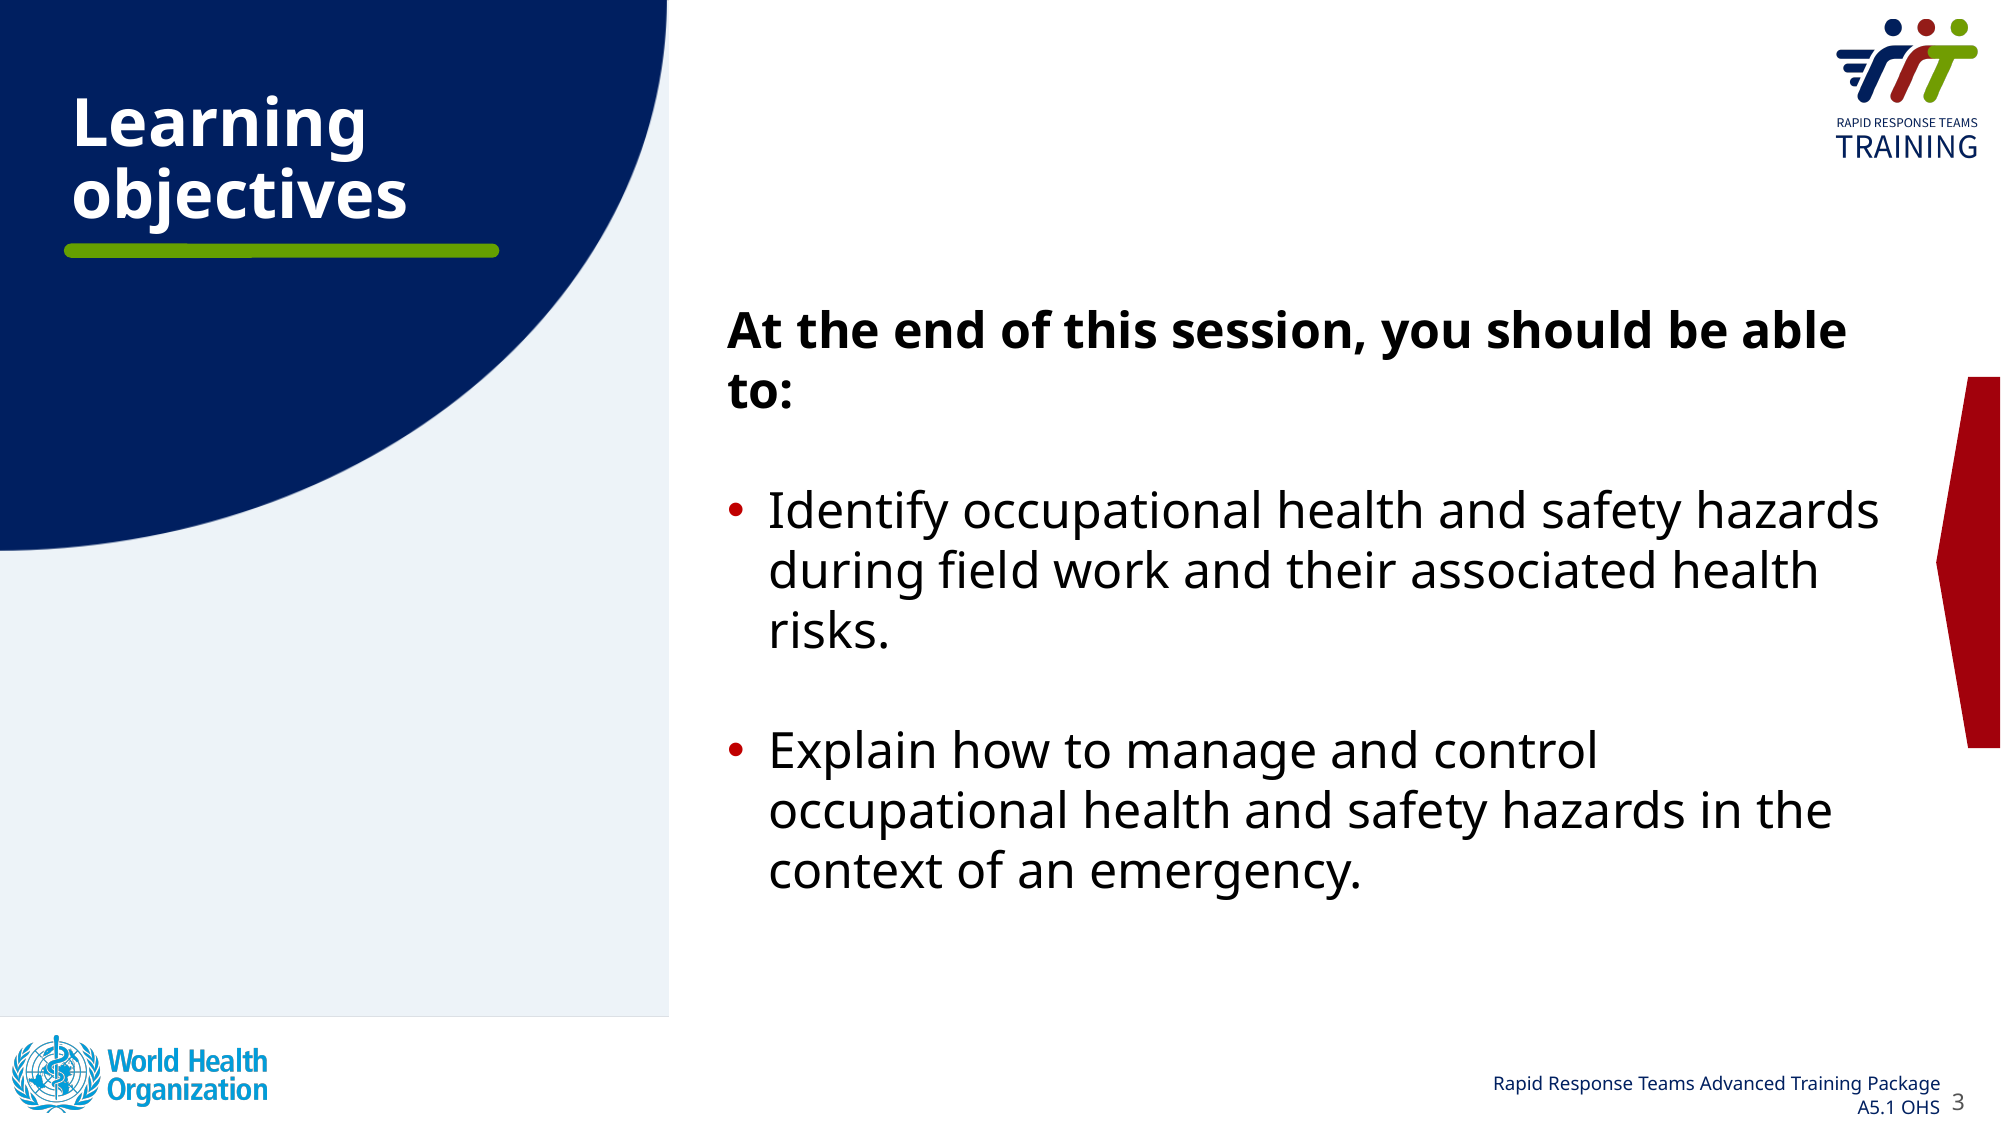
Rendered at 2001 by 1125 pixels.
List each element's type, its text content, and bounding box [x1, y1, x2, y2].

picture [0, 0, 669, 1018]
title Learning objectives [63, 1, 600, 320]
picture [12, 1083, 48, 1113]
text_box At the end of this session, you should be able to: Identify occupational health and safety hazards during field work and their associated health risks. Explain how to manage and control occupational health and safety hazards in the context of an emergency. [727, 298, 1908, 899]
picture [1835, 19, 1978, 167]
picture [12, 1035, 267, 1113]
picture [58, 1050, 64, 1058]
slide_number 3 [1882, 1037, 1916, 1092]
